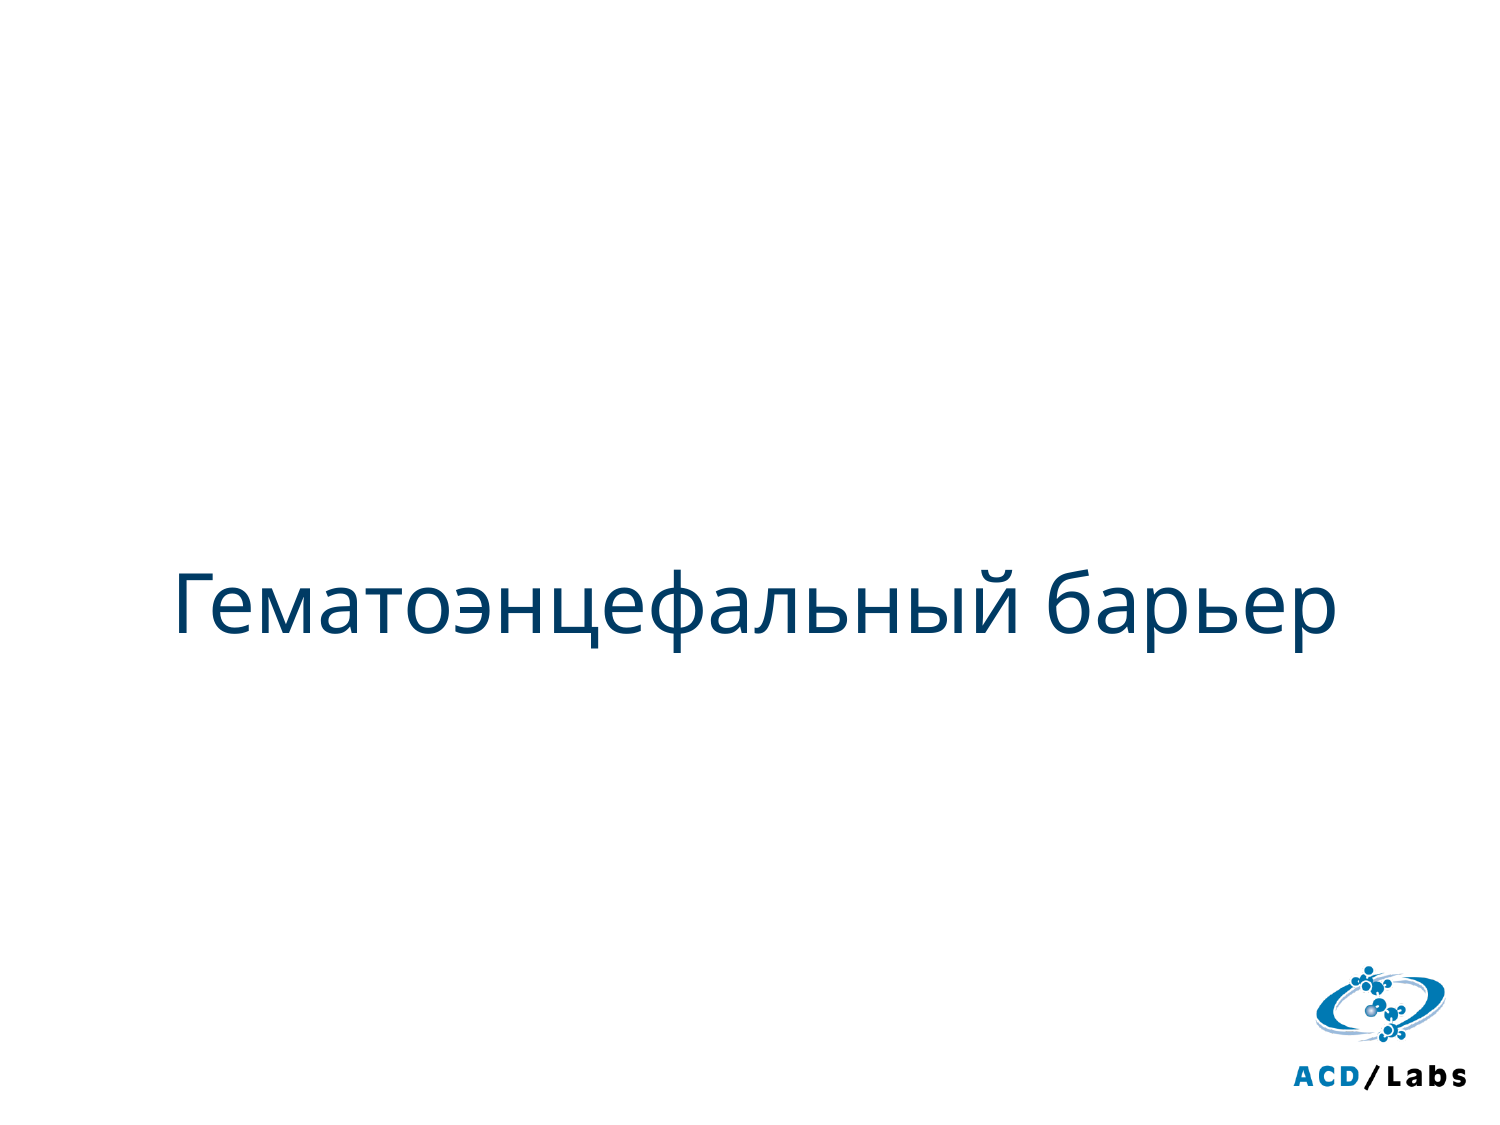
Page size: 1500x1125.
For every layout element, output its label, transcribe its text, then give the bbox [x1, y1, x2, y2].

picture [1293, 964, 1471, 1101]
list Гематоэнцефальный барьер [118, 476, 1394, 724]
